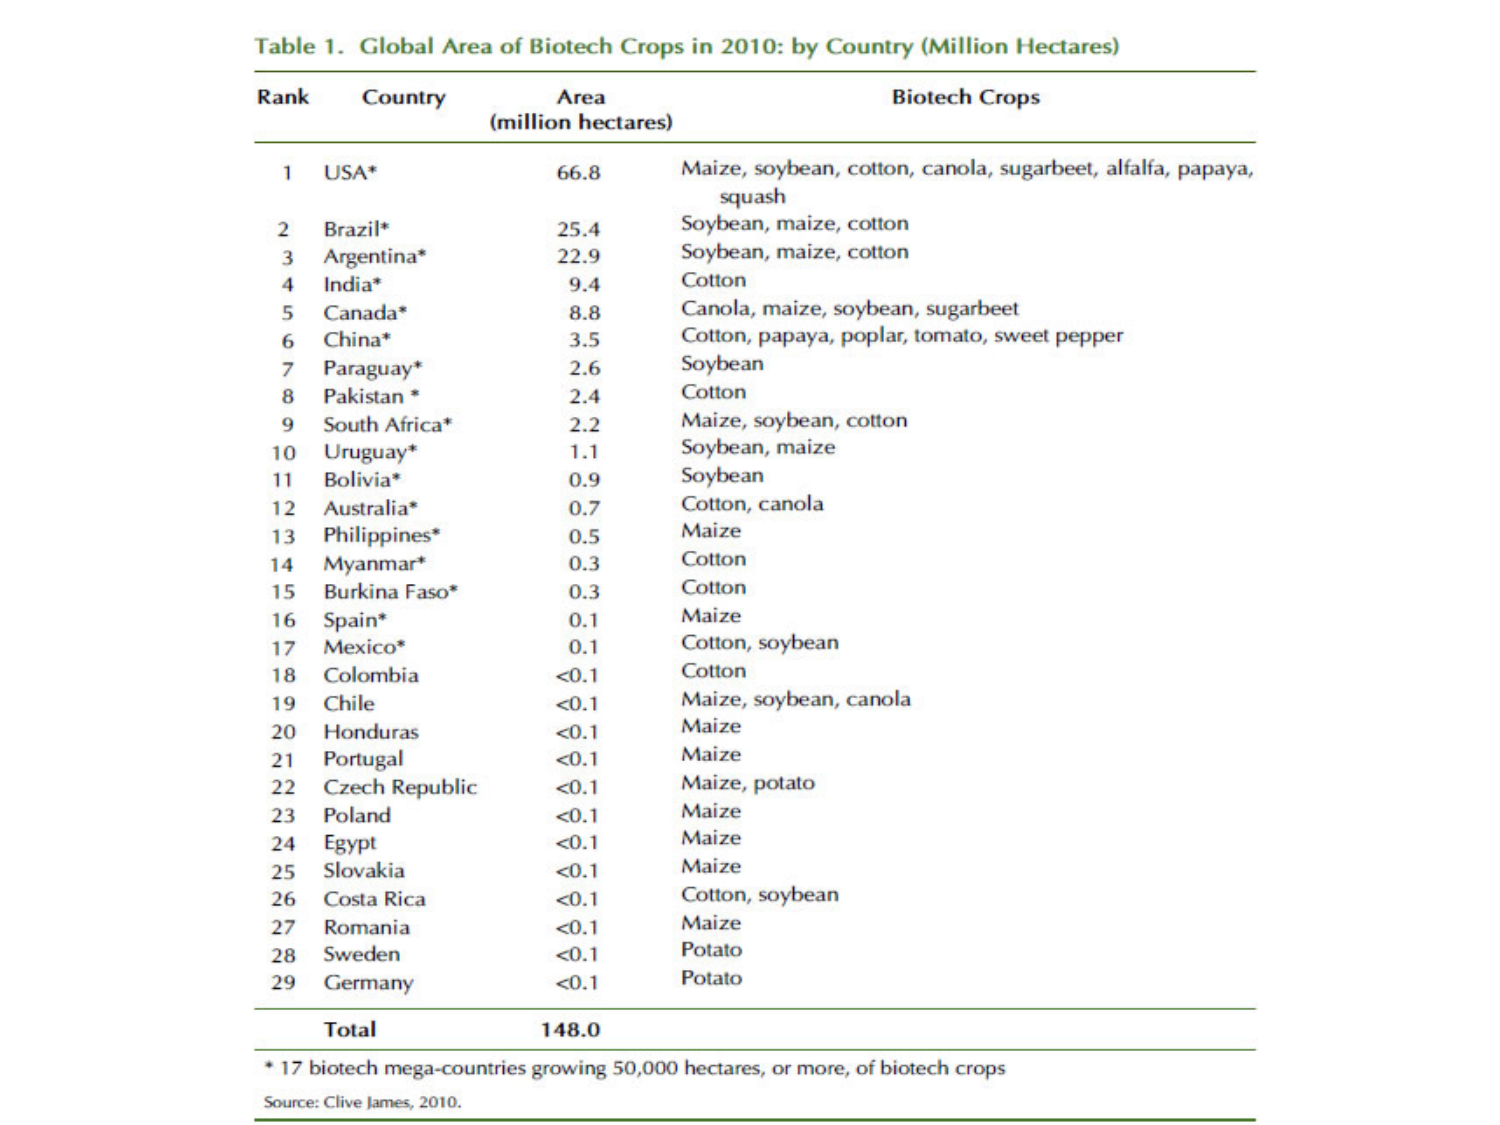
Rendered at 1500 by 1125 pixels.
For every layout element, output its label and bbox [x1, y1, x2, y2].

list [253, 30, 1258, 1125]
